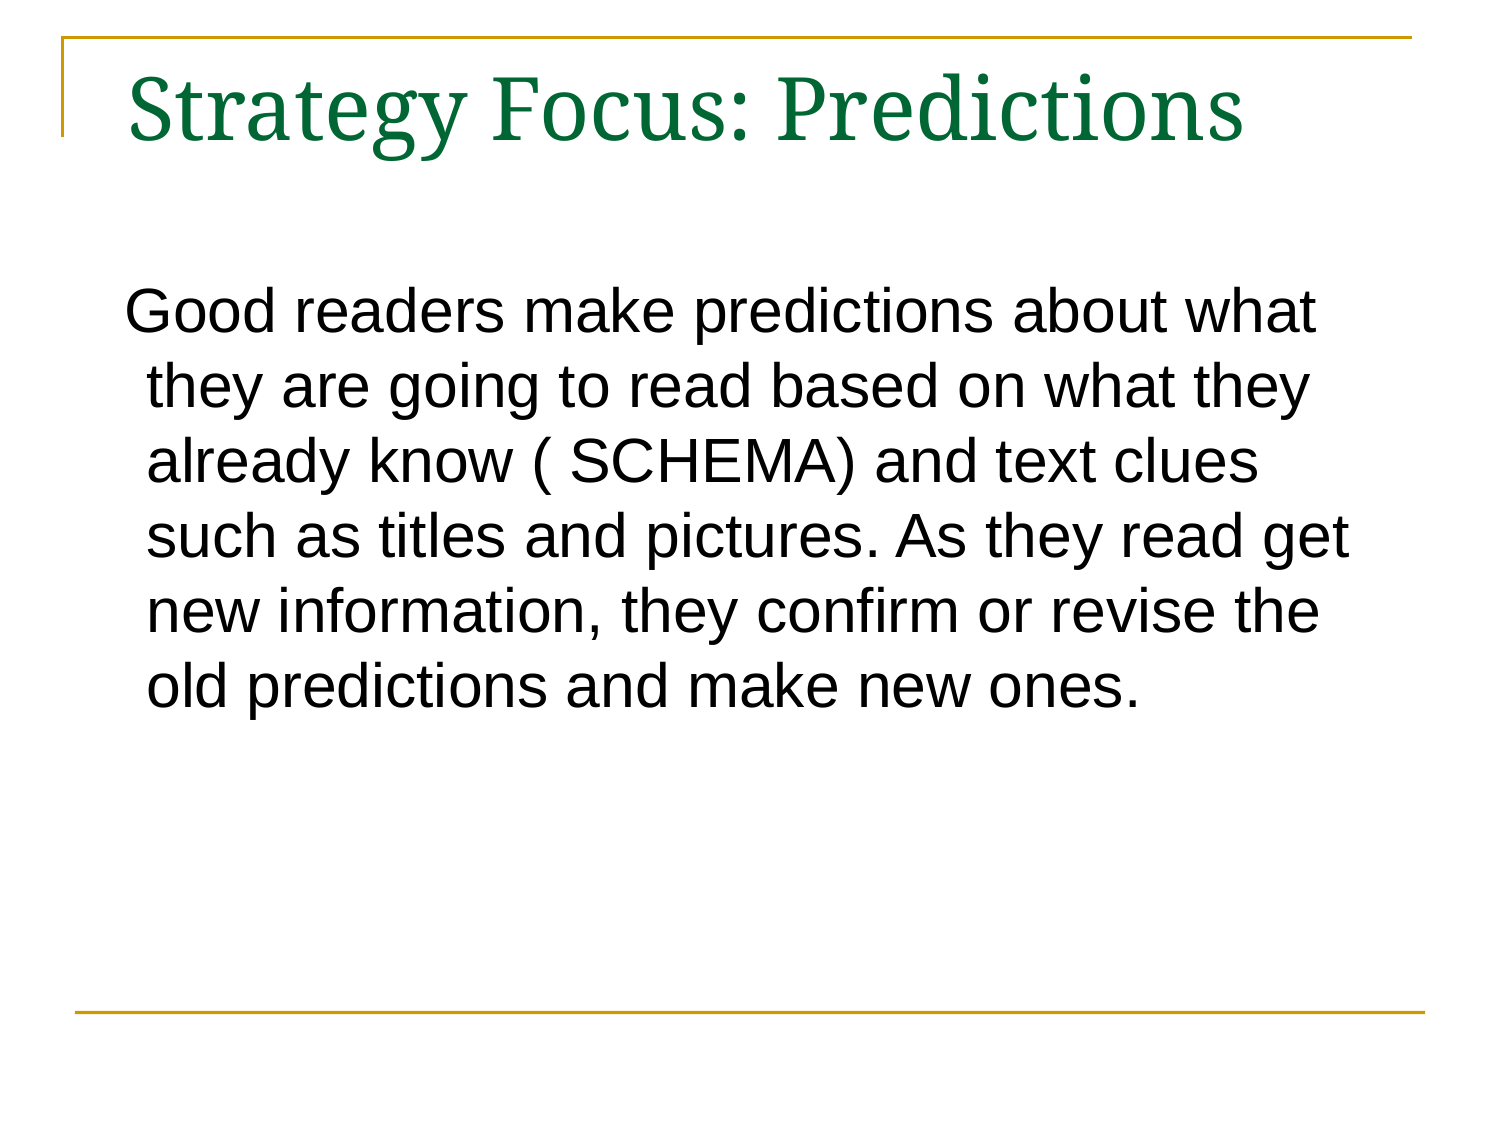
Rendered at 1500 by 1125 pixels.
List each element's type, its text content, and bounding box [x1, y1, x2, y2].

list Good readers make predictions about what they are going to read based on what they already know ( SCHEMA) and text clues such as titles and pictures. As they read get new information, they confirm or revise the old predictions and make new ones. [74, 262, 1426, 1006]
title Strategy Focus: Predictions [111, 45, 1401, 233]
